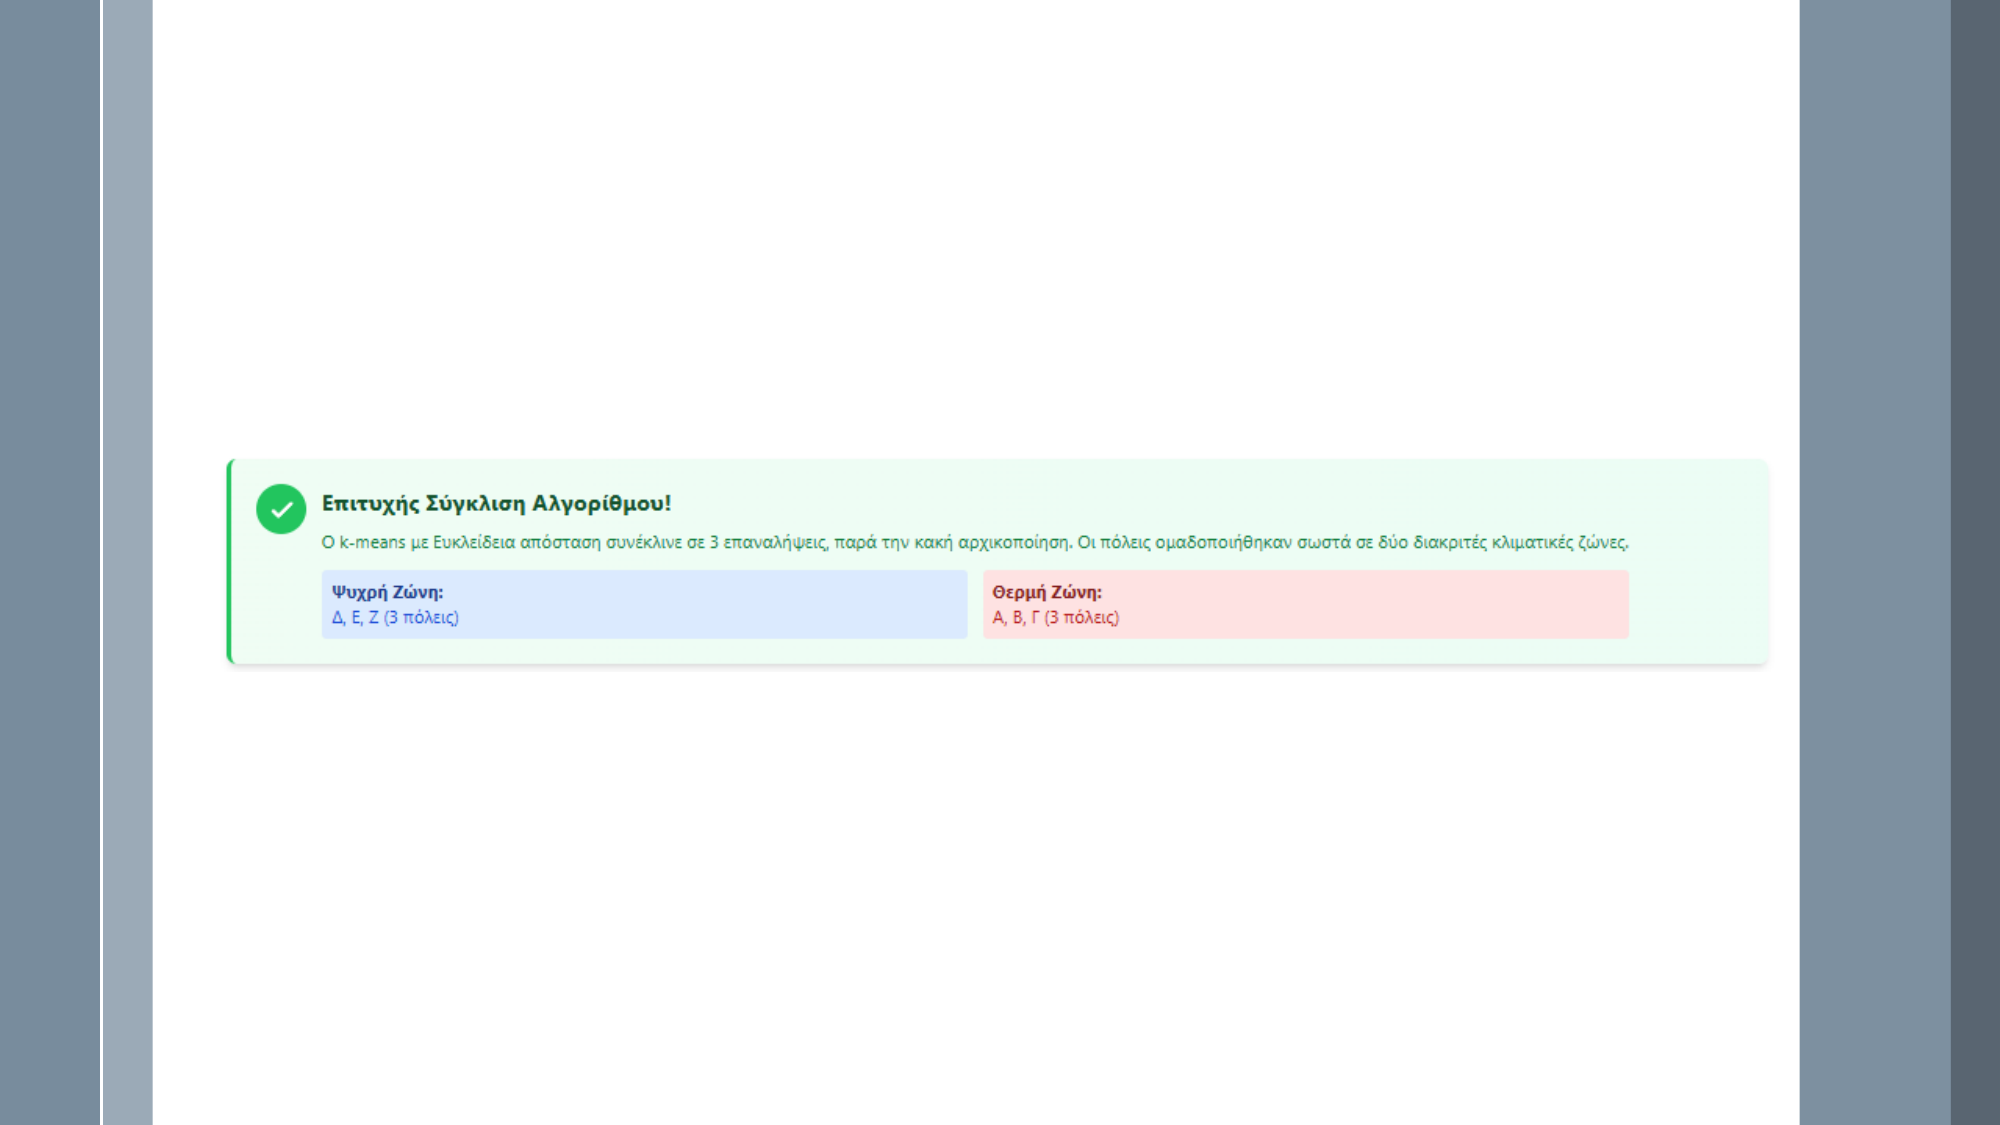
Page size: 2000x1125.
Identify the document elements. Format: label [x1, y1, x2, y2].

picture [219, 453, 1781, 672]
